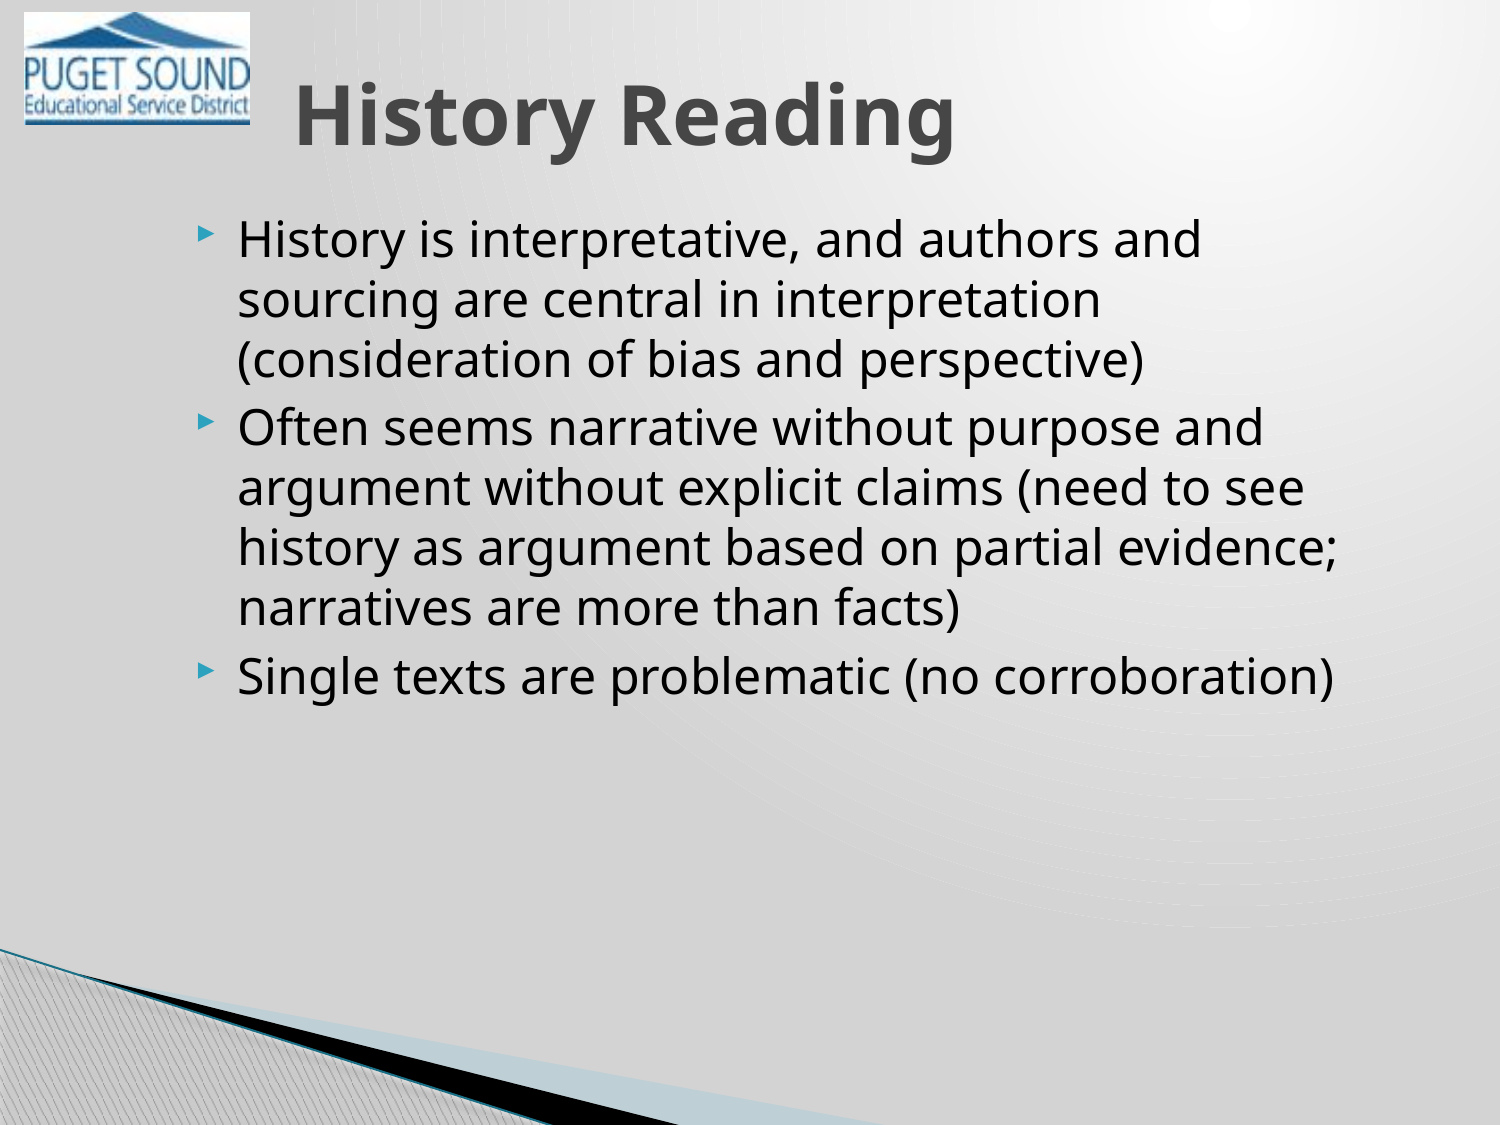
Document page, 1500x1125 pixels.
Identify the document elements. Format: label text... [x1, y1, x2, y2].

list History is interpretative, and authors and sourcing are central in interpretation (consideration of bias and perspective) Often seems narrative without purpose and argument without explicit claims (need to see history as argument based on partial evidence; narratives are more than facts) Single texts are problematic (no corroboration) [162, 200, 1425, 1031]
title History Reading [278, 37, 1425, 188]
picture [24, 12, 250, 125]
